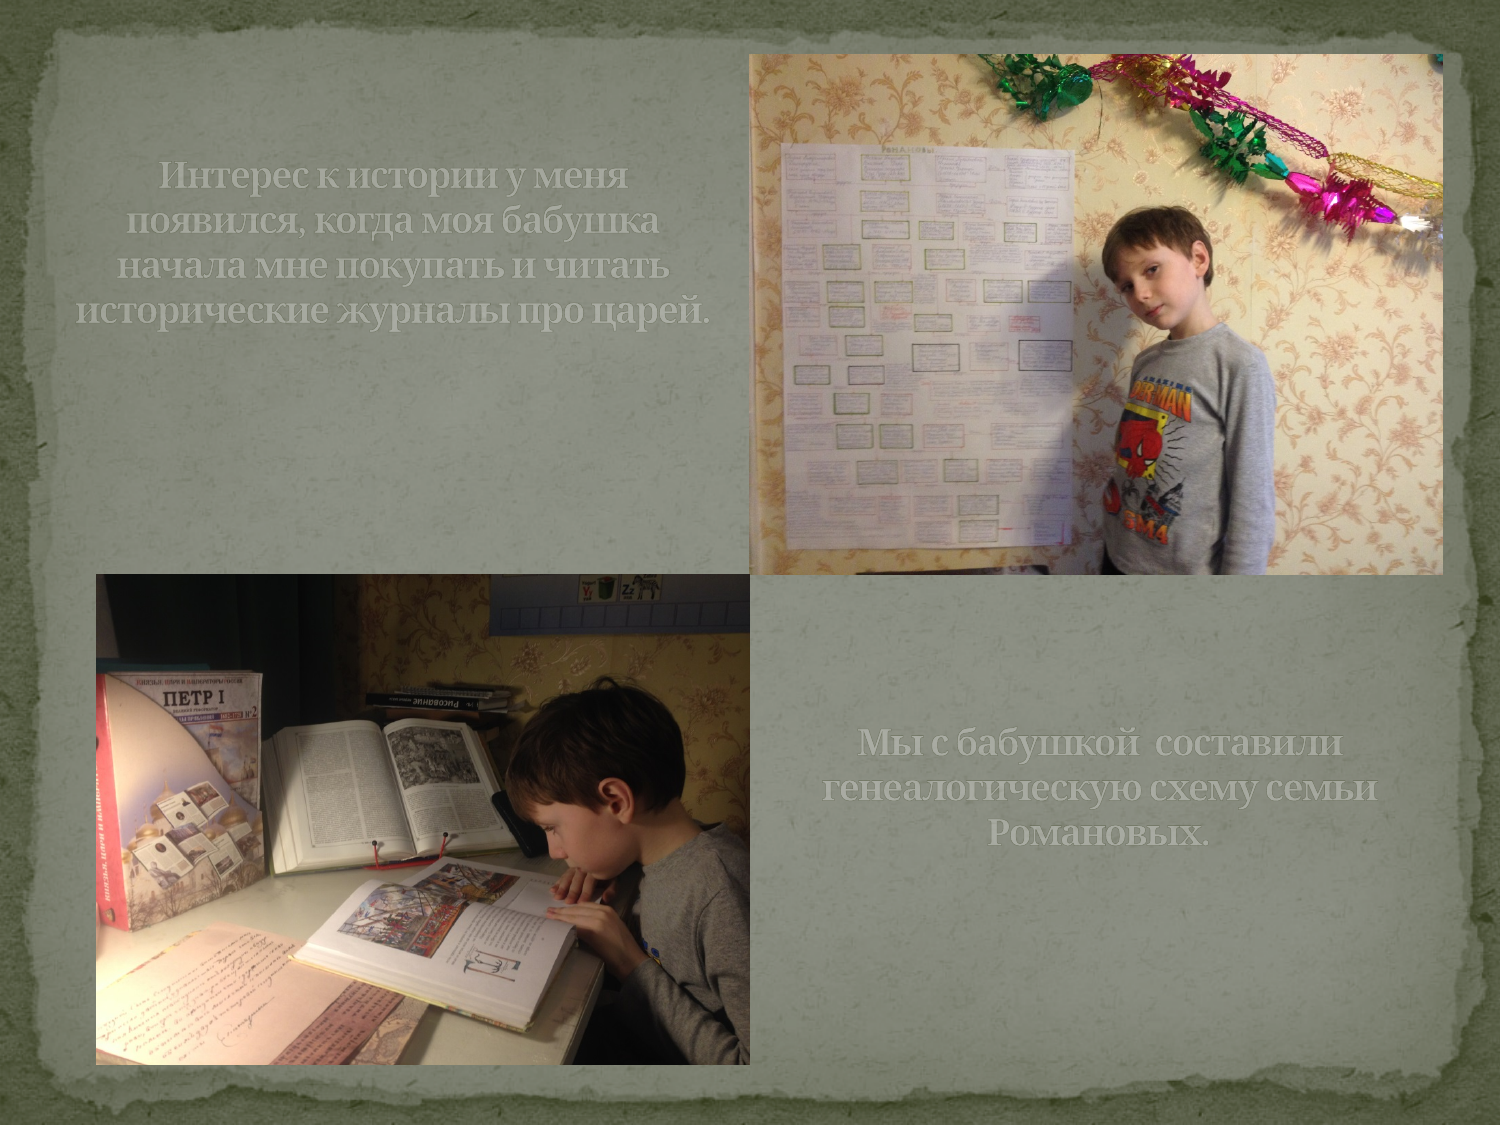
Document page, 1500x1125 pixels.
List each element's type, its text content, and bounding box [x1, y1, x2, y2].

text_box Мы с бабушкой составили генеалогическую схему семьи Романовых. [774, 710, 1424, 928]
picture [96, 54, 1444, 1065]
text_box Интерес к истории у меня появился, когда моя бабушка начала мне покупать и читать исторические журналы про царей. [55, 143, 729, 486]
